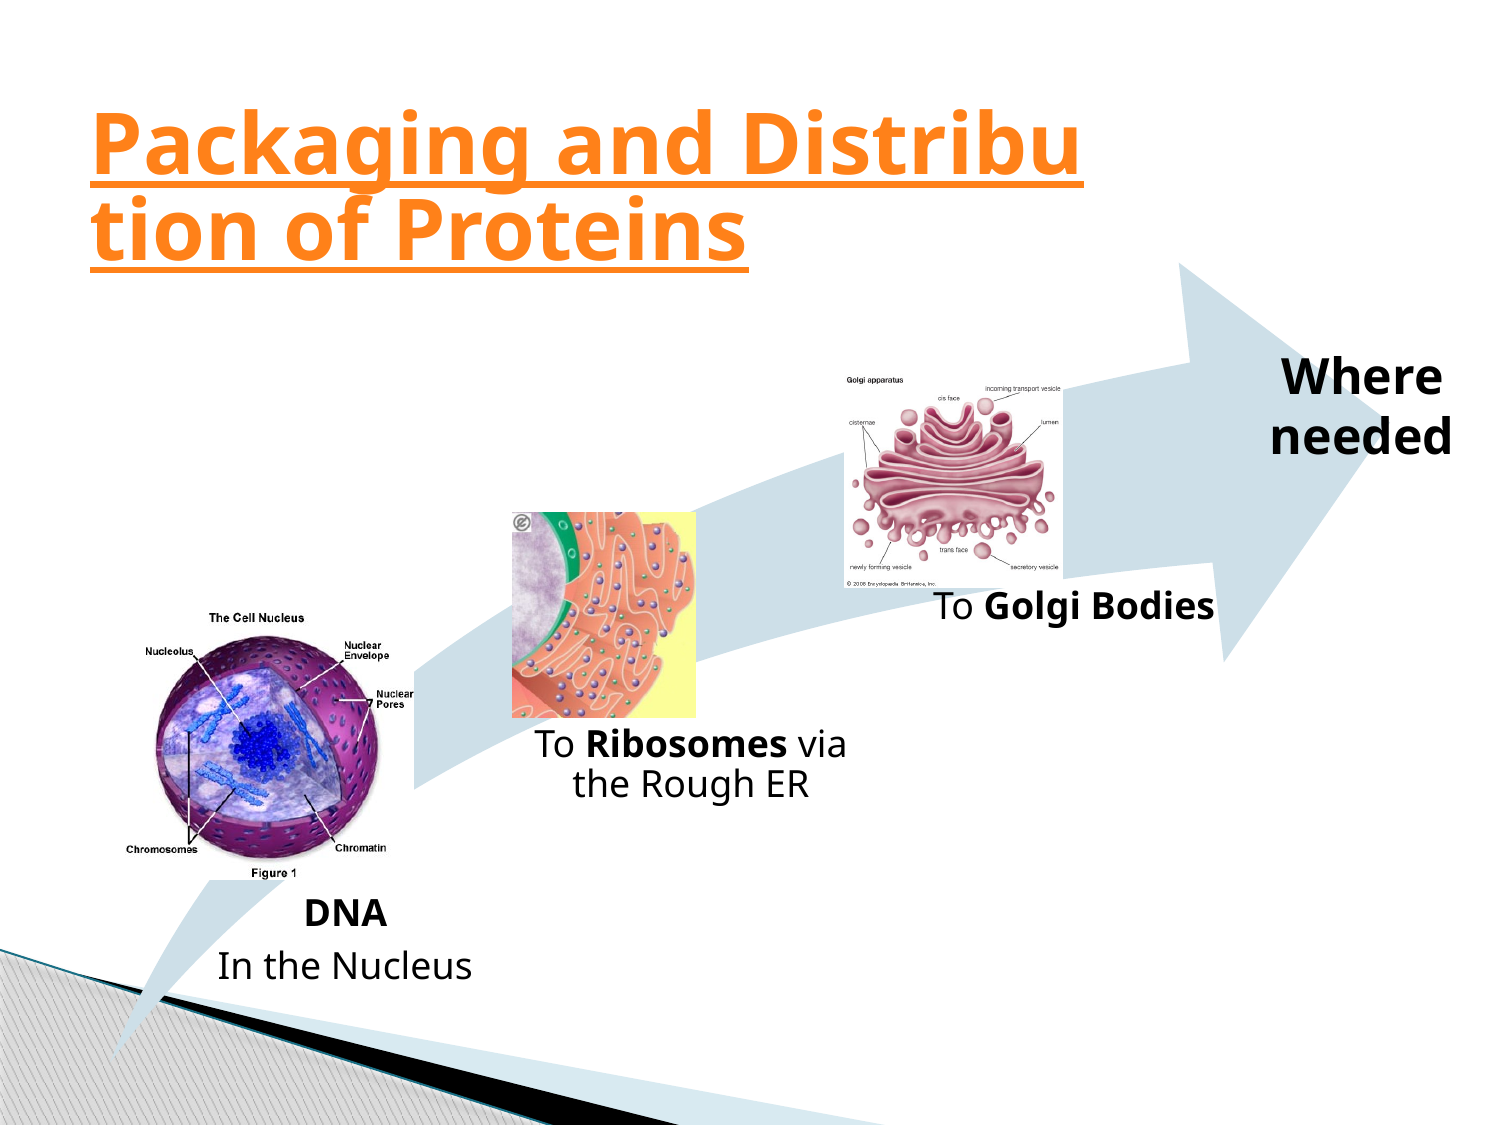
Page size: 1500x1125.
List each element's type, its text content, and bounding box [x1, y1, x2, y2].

picture [512, 512, 696, 718]
title Packaging and Distribution of Proteins [75, 45, 1100, 250]
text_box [0, 262, 1500, 1063]
picture [124, 612, 414, 880]
picture [844, 374, 1063, 588]
